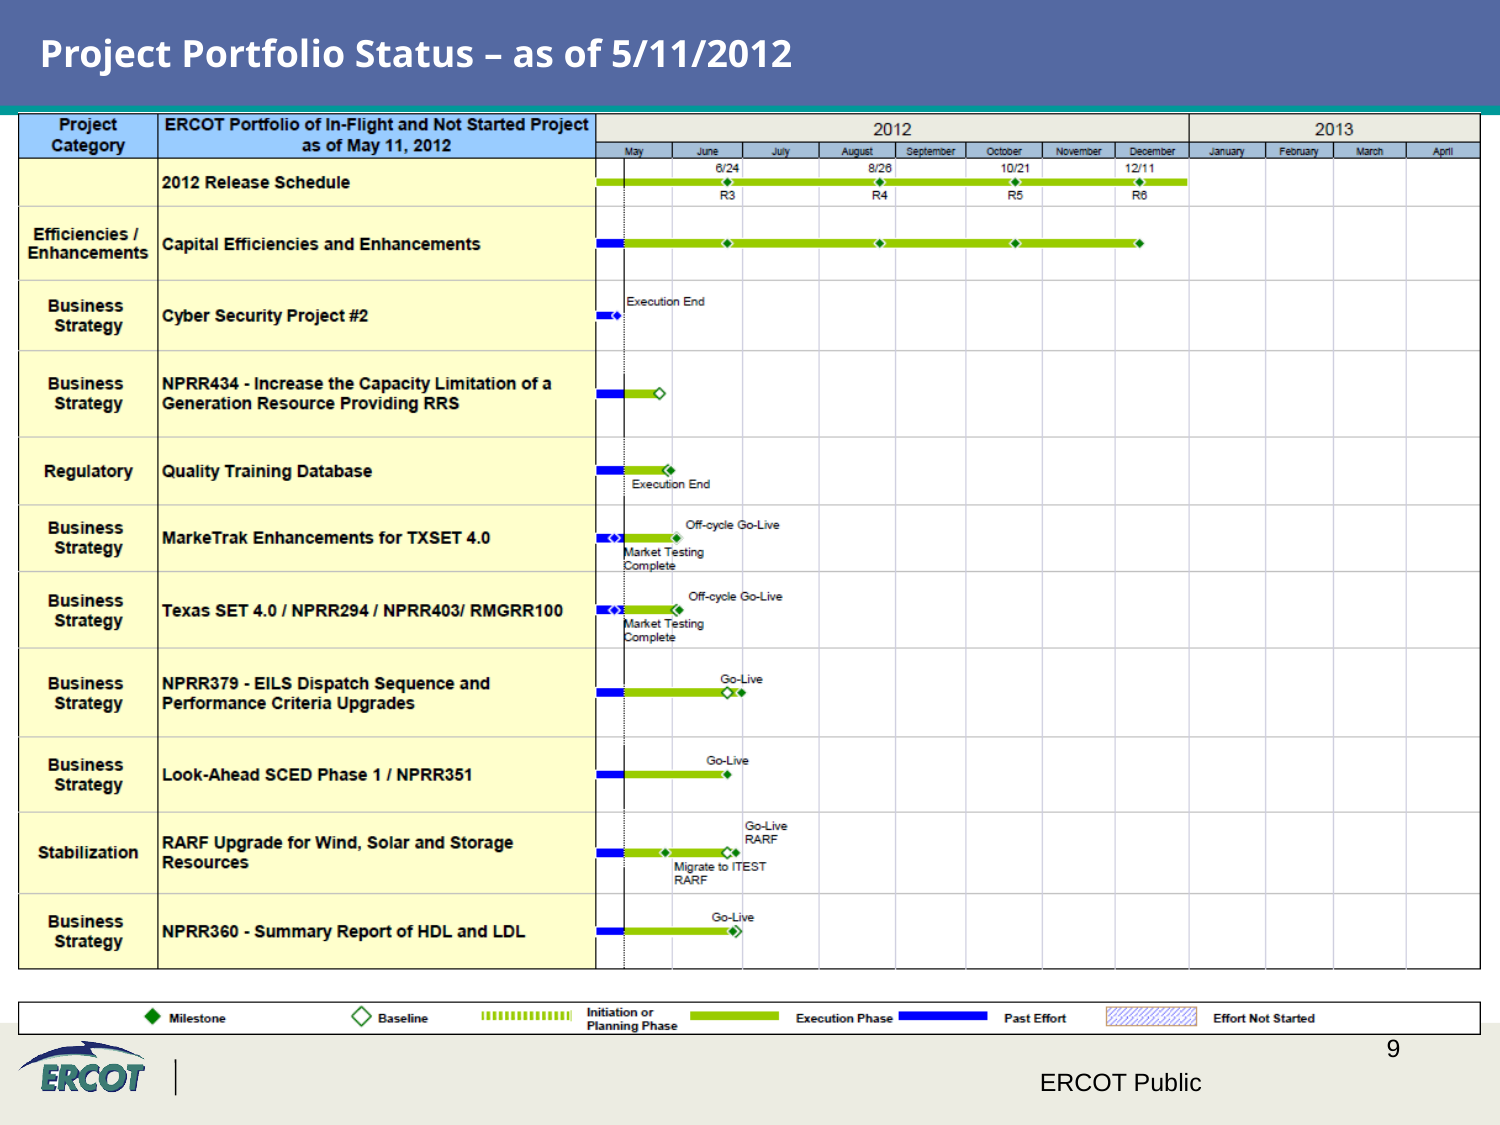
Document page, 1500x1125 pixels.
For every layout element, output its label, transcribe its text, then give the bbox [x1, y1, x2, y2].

text_box Project Portfolio Status – as of 5/11/2012 [24, 30, 1163, 106]
footer ERCOT Public [1025, 1059, 1438, 1125]
picture [10, 112, 1481, 1111]
